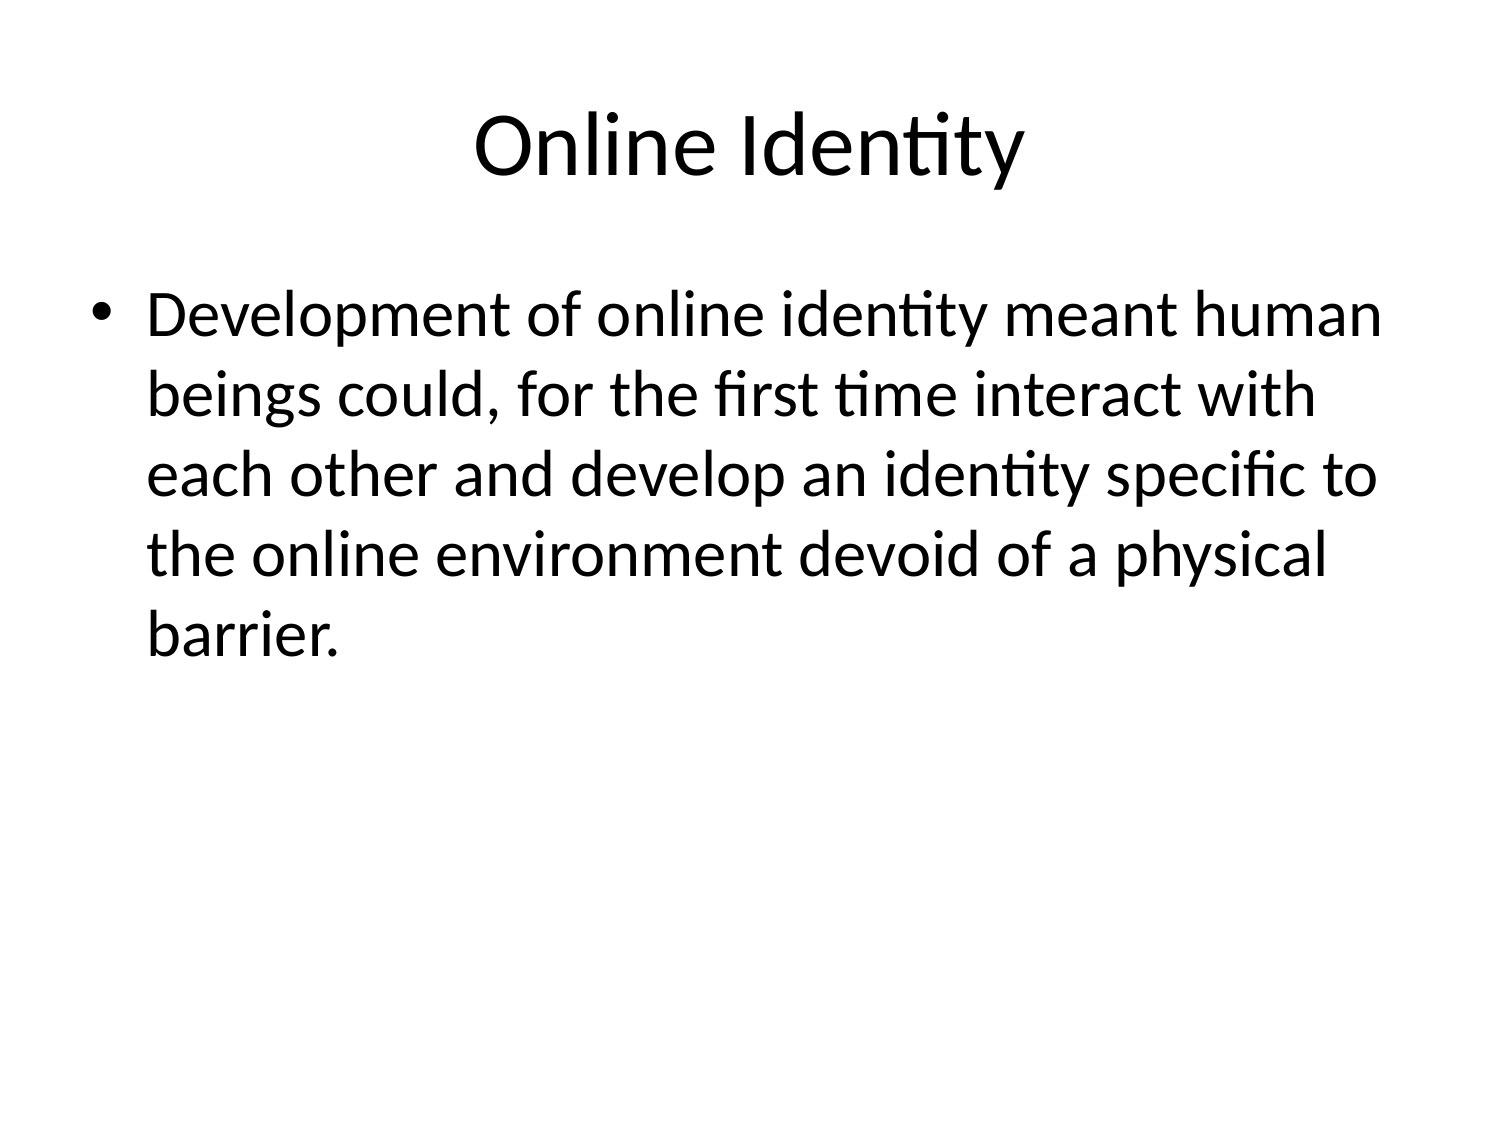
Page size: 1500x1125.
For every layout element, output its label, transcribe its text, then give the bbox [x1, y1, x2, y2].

title Online Identity [75, 45, 1425, 233]
list Development of online identity meant human beings could, for the first time interact with each other and develop an identity specific to the online environment devoid of a physical barrier. [75, 262, 1425, 1005]
